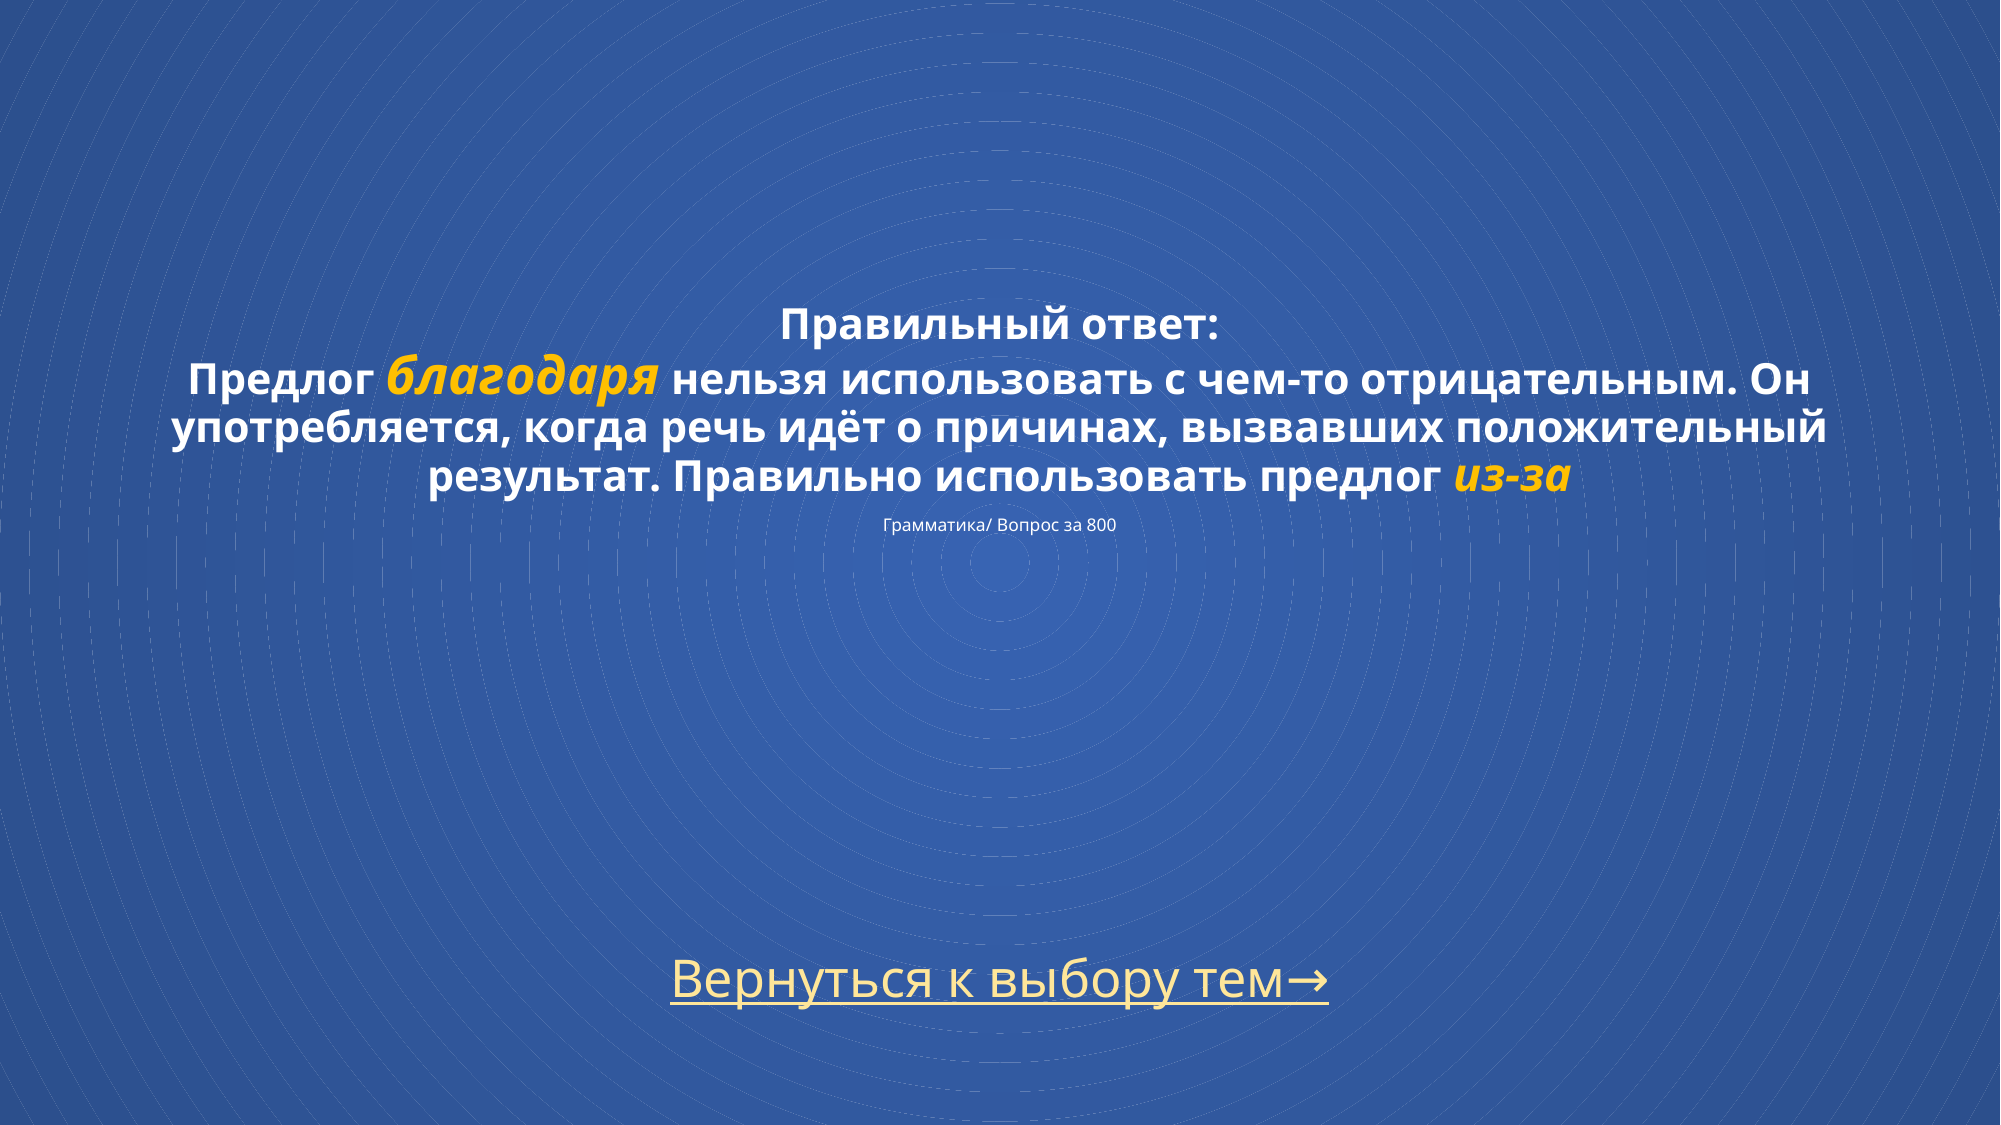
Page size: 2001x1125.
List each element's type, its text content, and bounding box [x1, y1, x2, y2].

title Правильный ответ: Предлог благодаря нельзя использовать с чем-то отрицательным. Он употребляется, когда речь идёт о причинах, вызвавших положительный результат. Правильно использовать предлог из-за Грамматика/ Вопрос за 800 [44, 294, 1956, 543]
text_box Вернуться к выбору тем→ [655, 938, 1345, 1016]
